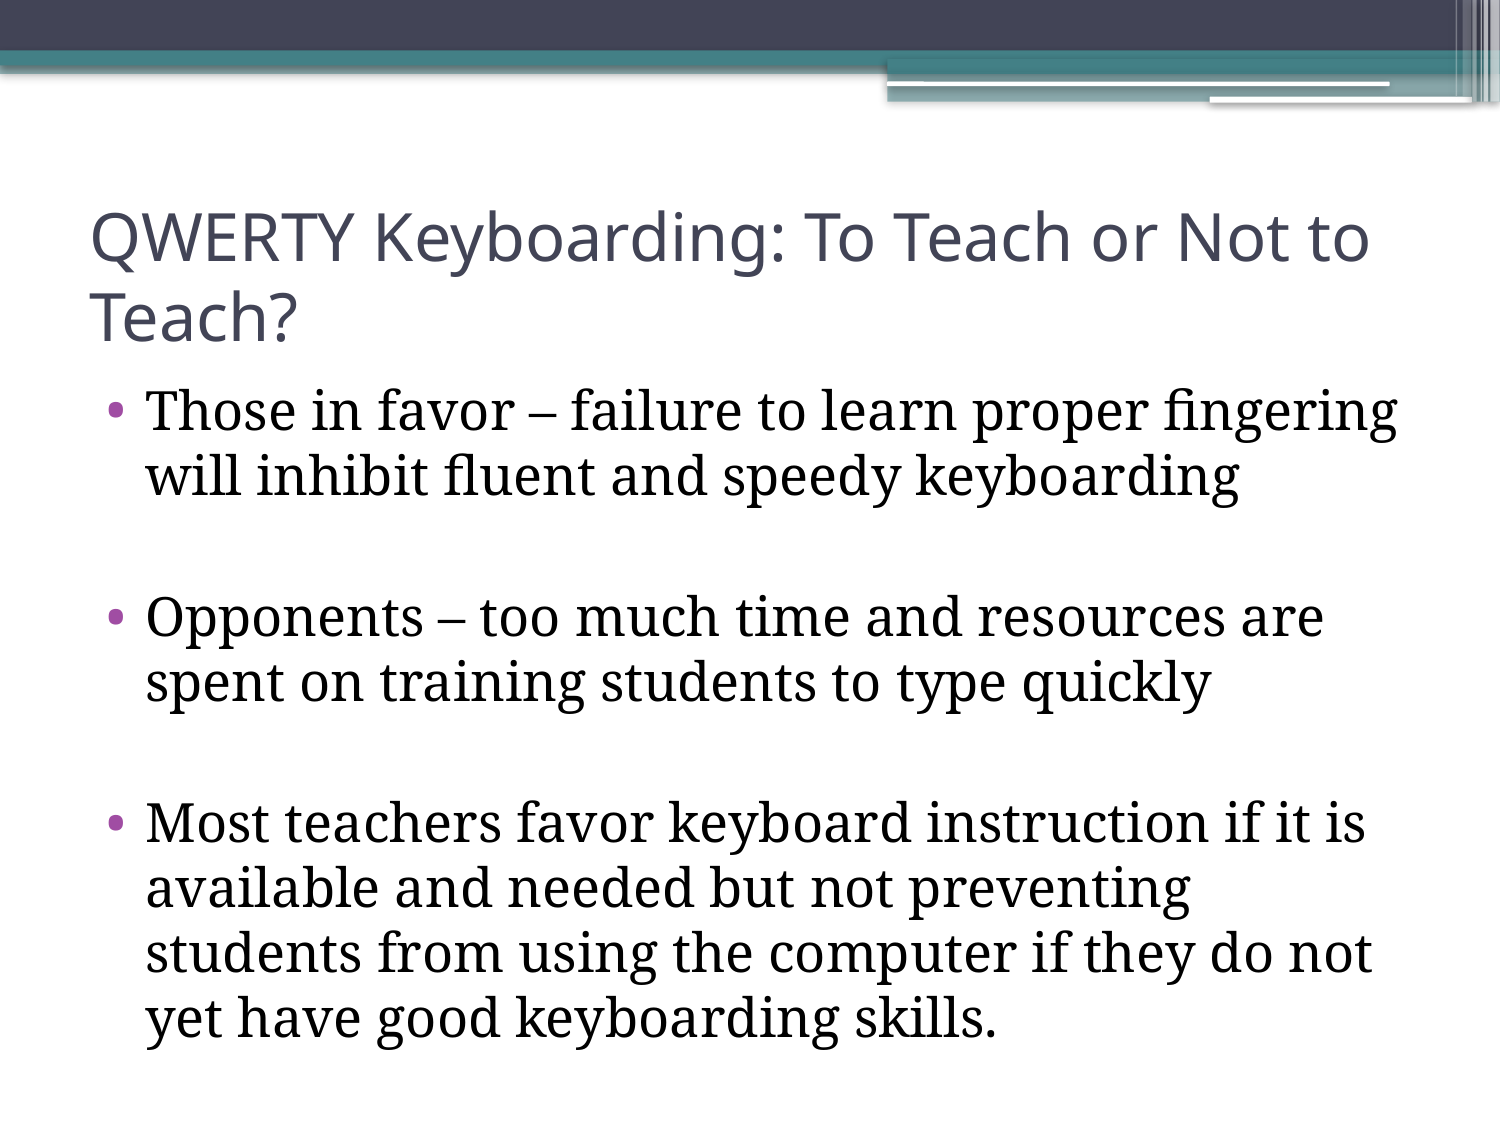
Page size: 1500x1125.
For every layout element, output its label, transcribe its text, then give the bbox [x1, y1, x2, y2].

title QWERTY Keyboarding: To Teach or Not to Teach? [75, 187, 1425, 363]
list Those in favor – failure to learn proper fingering will inhibit fluent and speedy keyboarding Opponents – too much time and resources are spent on training students to type quickly Most teachers favor keyboard instruction if it is available and needed but not preventing students from using the computer if they do not yet have good keyboarding skills. [75, 368, 1425, 1079]
